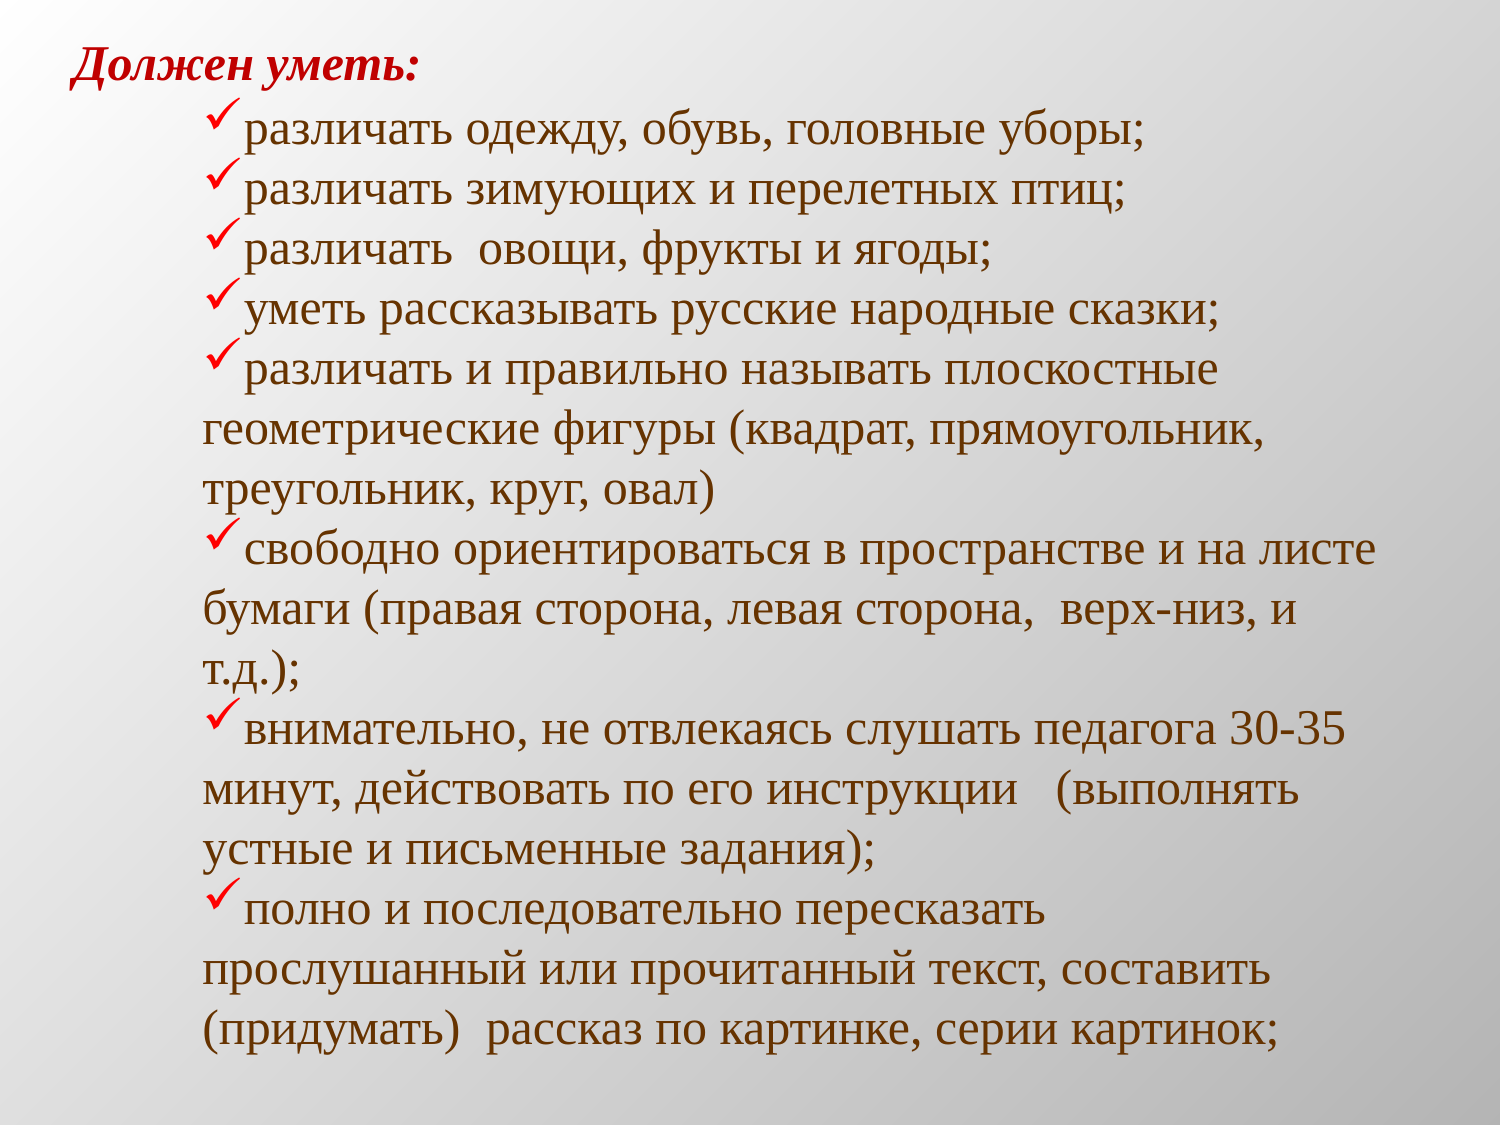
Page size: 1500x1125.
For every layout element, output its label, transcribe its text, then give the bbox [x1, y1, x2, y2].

text_box Должен уметь: [58, 23, 832, 159]
text_box различать одежду, обувь, головные уборы; различать зимующих и перелетных птиц; различать овощи, фрукты и ягоды; уметь рассказывать русские народные сказки; различать и правильно называть плоскостные геометрические фигуры (квадрат, прямоугольник, треугольник, круг, овал) свободно ориентироваться в пространстве и на листе бумаги (правая сторона, левая сторона, верх-низ, и т.д.); внимательно, не отвлекаясь слушать педагога 30-35 минут, действовать по его инструкции (выполнять устные и письменные задания); полно и последовательно пересказать прослушанный или прочитанный текст, составить (придумать) рассказ по картинке, серии картинок; [187, 87, 1395, 1125]
